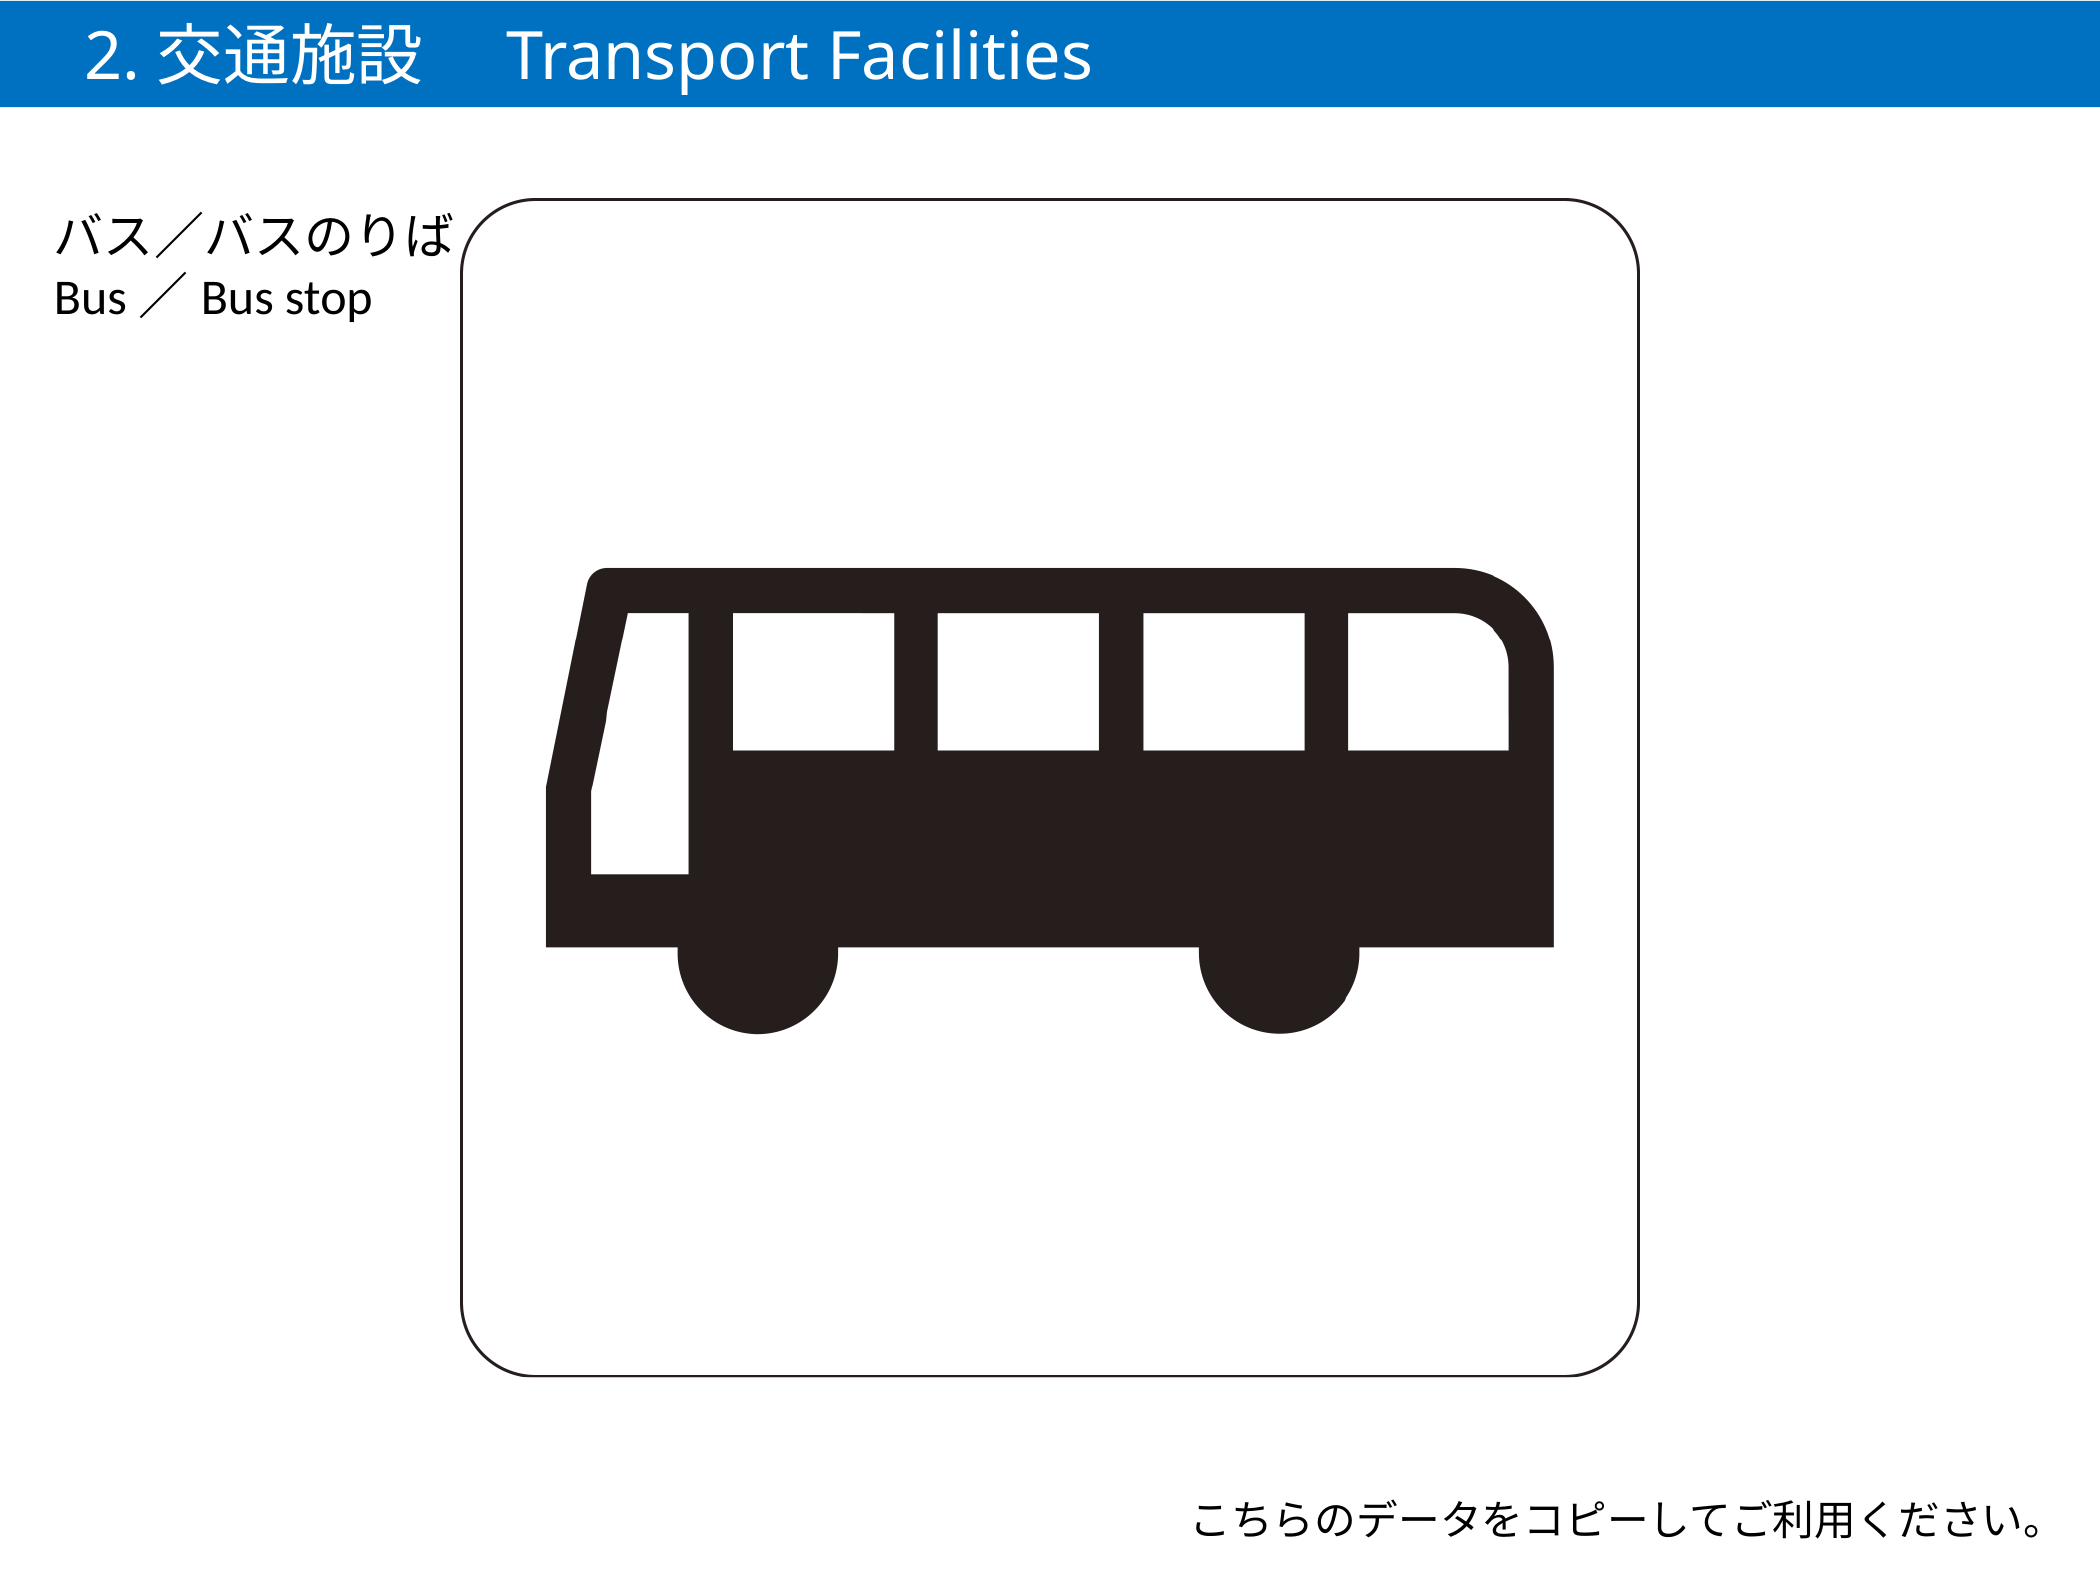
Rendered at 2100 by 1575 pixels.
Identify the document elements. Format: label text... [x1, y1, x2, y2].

text_box [0, 0, 2100, 108]
text_box こちらのデータをコピーしてご利用ください。 [1174, 1486, 2081, 1552]
text_box バス／バスのりば Bus／Bus stop [39, 196, 459, 332]
picture [459, 196, 1641, 1378]
text_box 2.交通施設 Transport Facilities [69, 5, 1110, 101]
